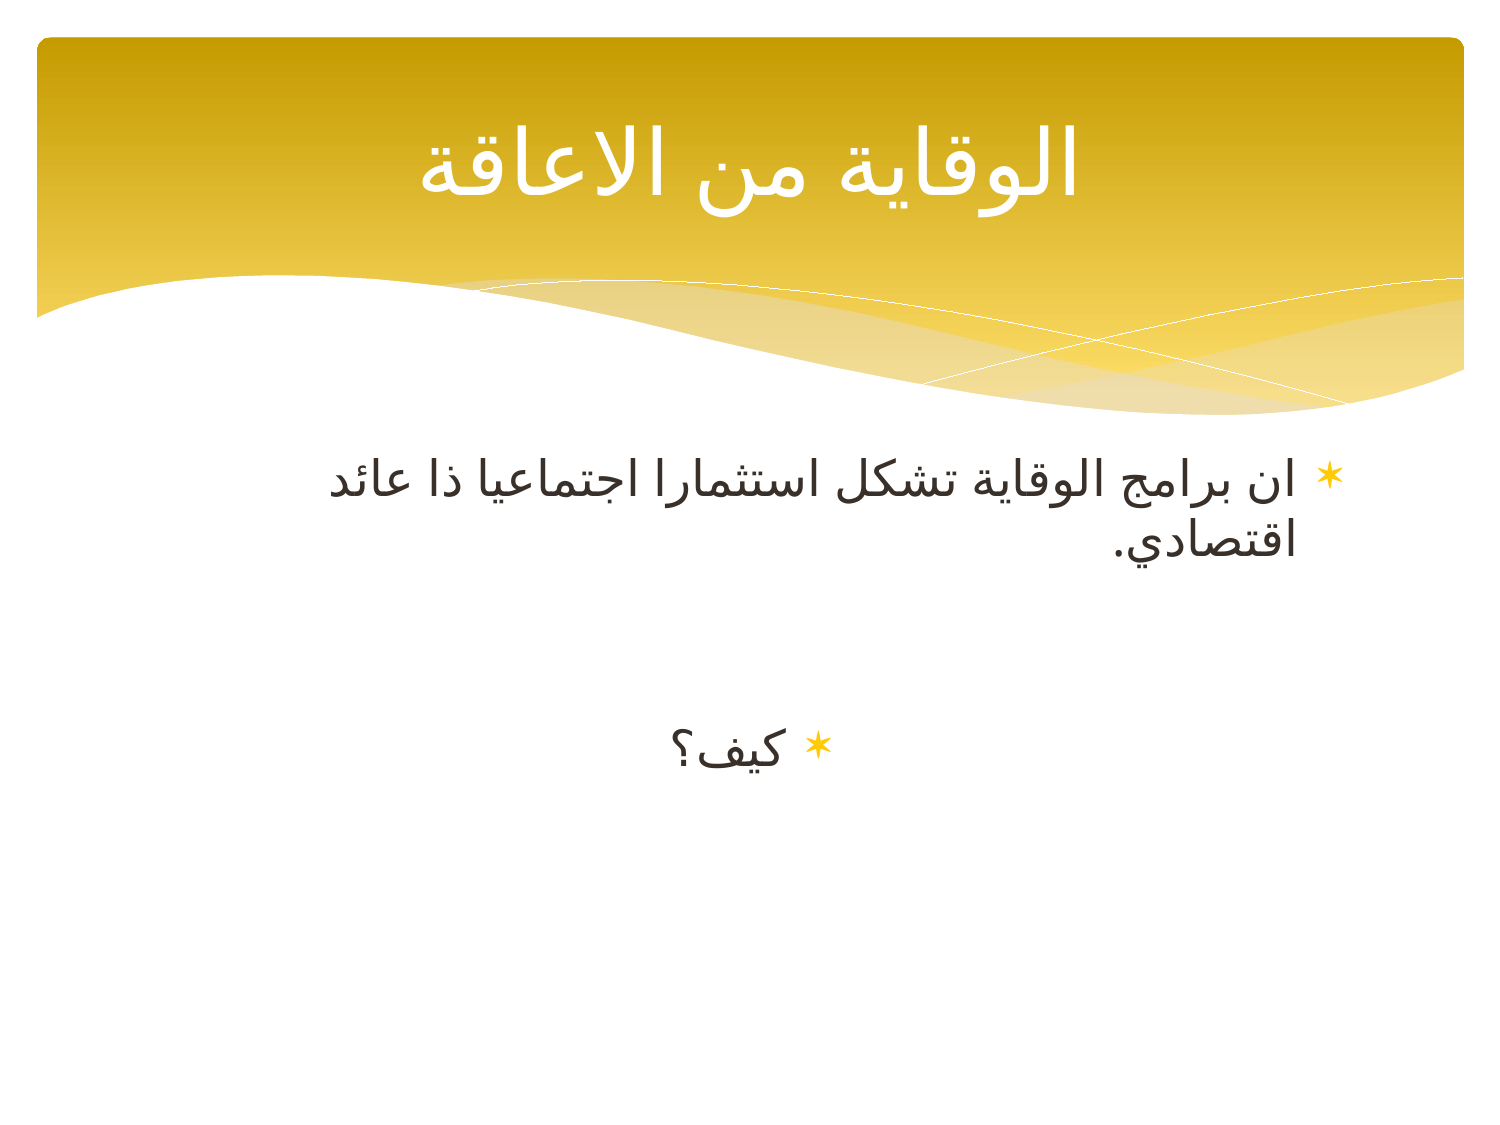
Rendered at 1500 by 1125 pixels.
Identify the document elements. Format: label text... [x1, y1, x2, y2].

title الوقاية من الاعاقة [75, 55, 1425, 261]
list ان برامج الوقاية تشكل استثمارا اجتماعيا ذا عائد اقتصادي. كيف؟ [143, 438, 1359, 1005]
